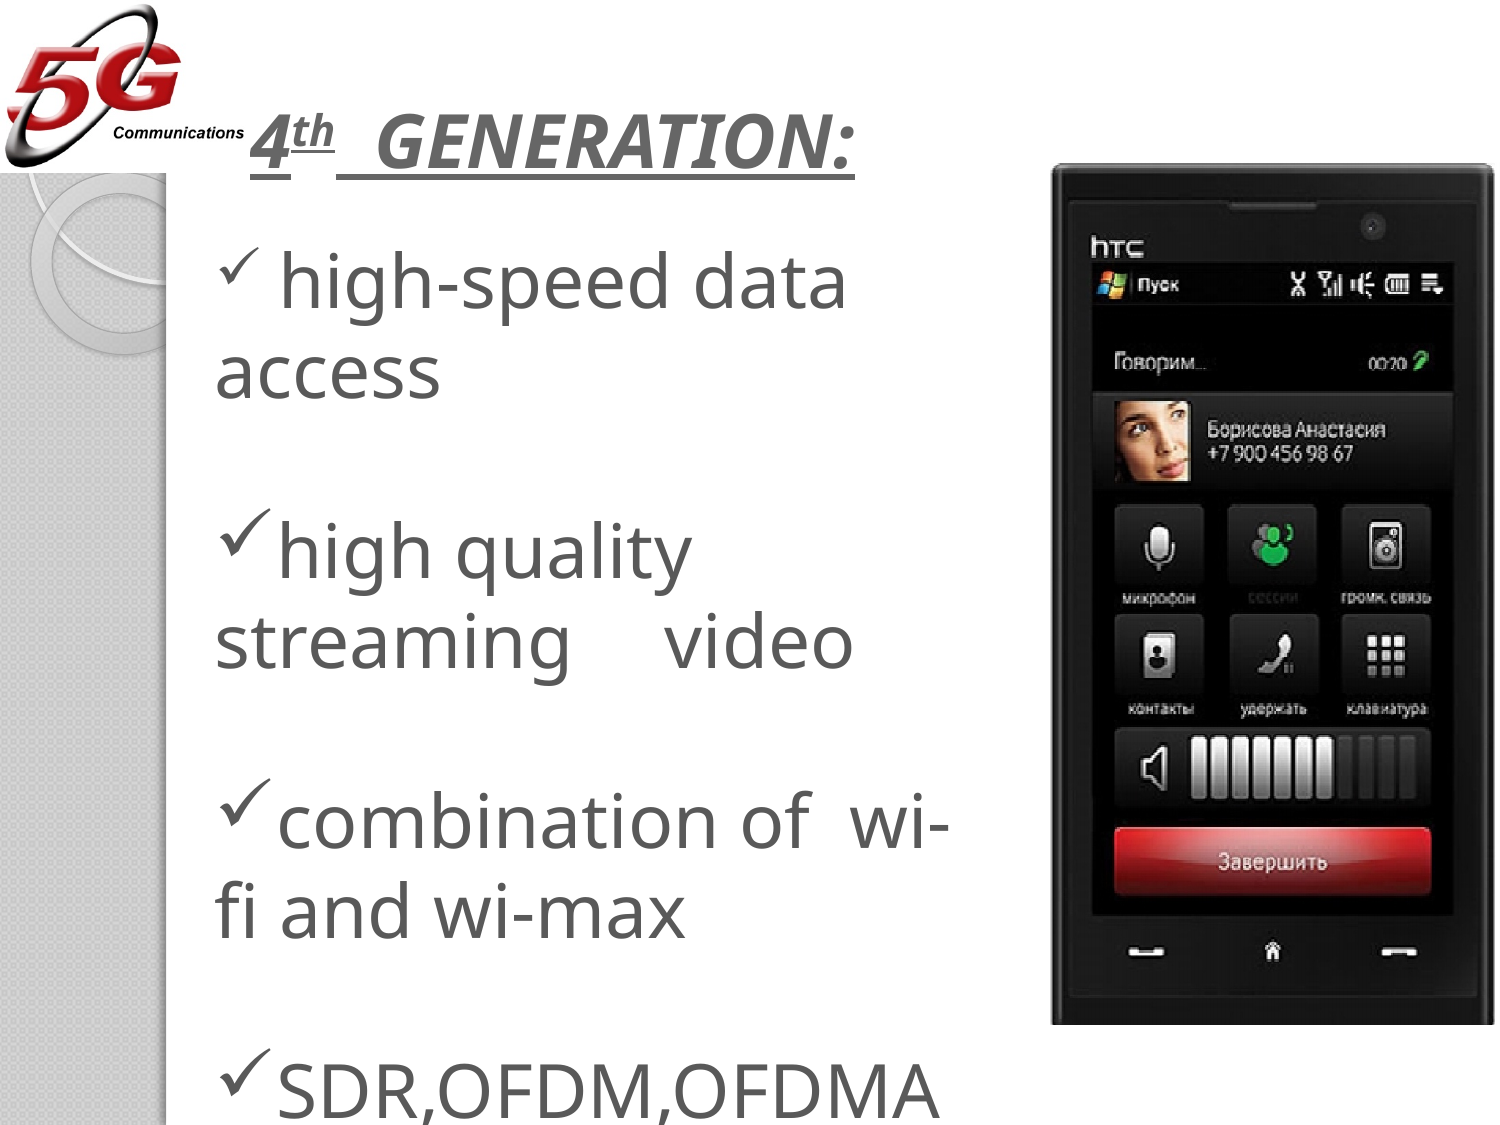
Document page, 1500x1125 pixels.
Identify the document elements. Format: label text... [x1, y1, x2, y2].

title 4th GENERATION: [235, 45, 1466, 233]
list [1049, 162, 1500, 1026]
text_box high-speed data access high quality streaming video combination of wi- fi and wi-max SDR,OFDM,OFDMA and MIMO [199, 226, 1013, 1125]
picture [0, 0, 251, 174]
